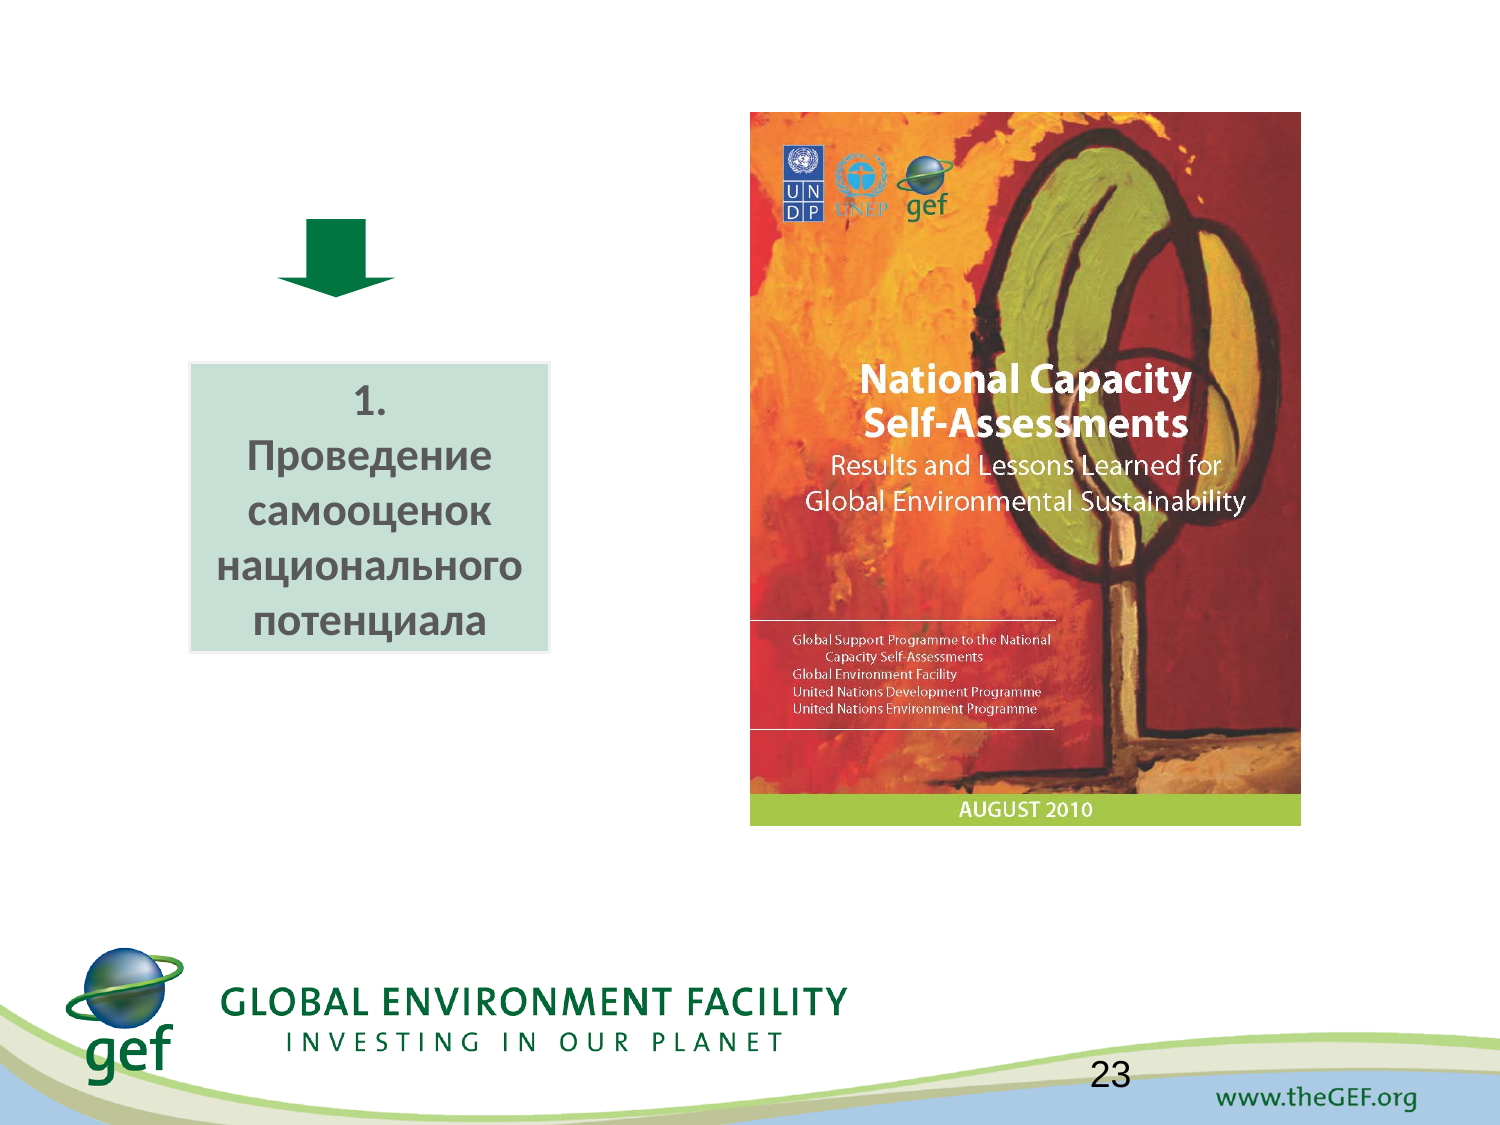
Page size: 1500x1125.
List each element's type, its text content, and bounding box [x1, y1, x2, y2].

text_box [276, 219, 396, 298]
slide_number 23 [1074, 1042, 1425, 1103]
picture [0, 920, 1500, 1125]
picture [749, 112, 1302, 826]
text_box 1. Проведение самооценок национального потенциала [189, 362, 550, 653]
